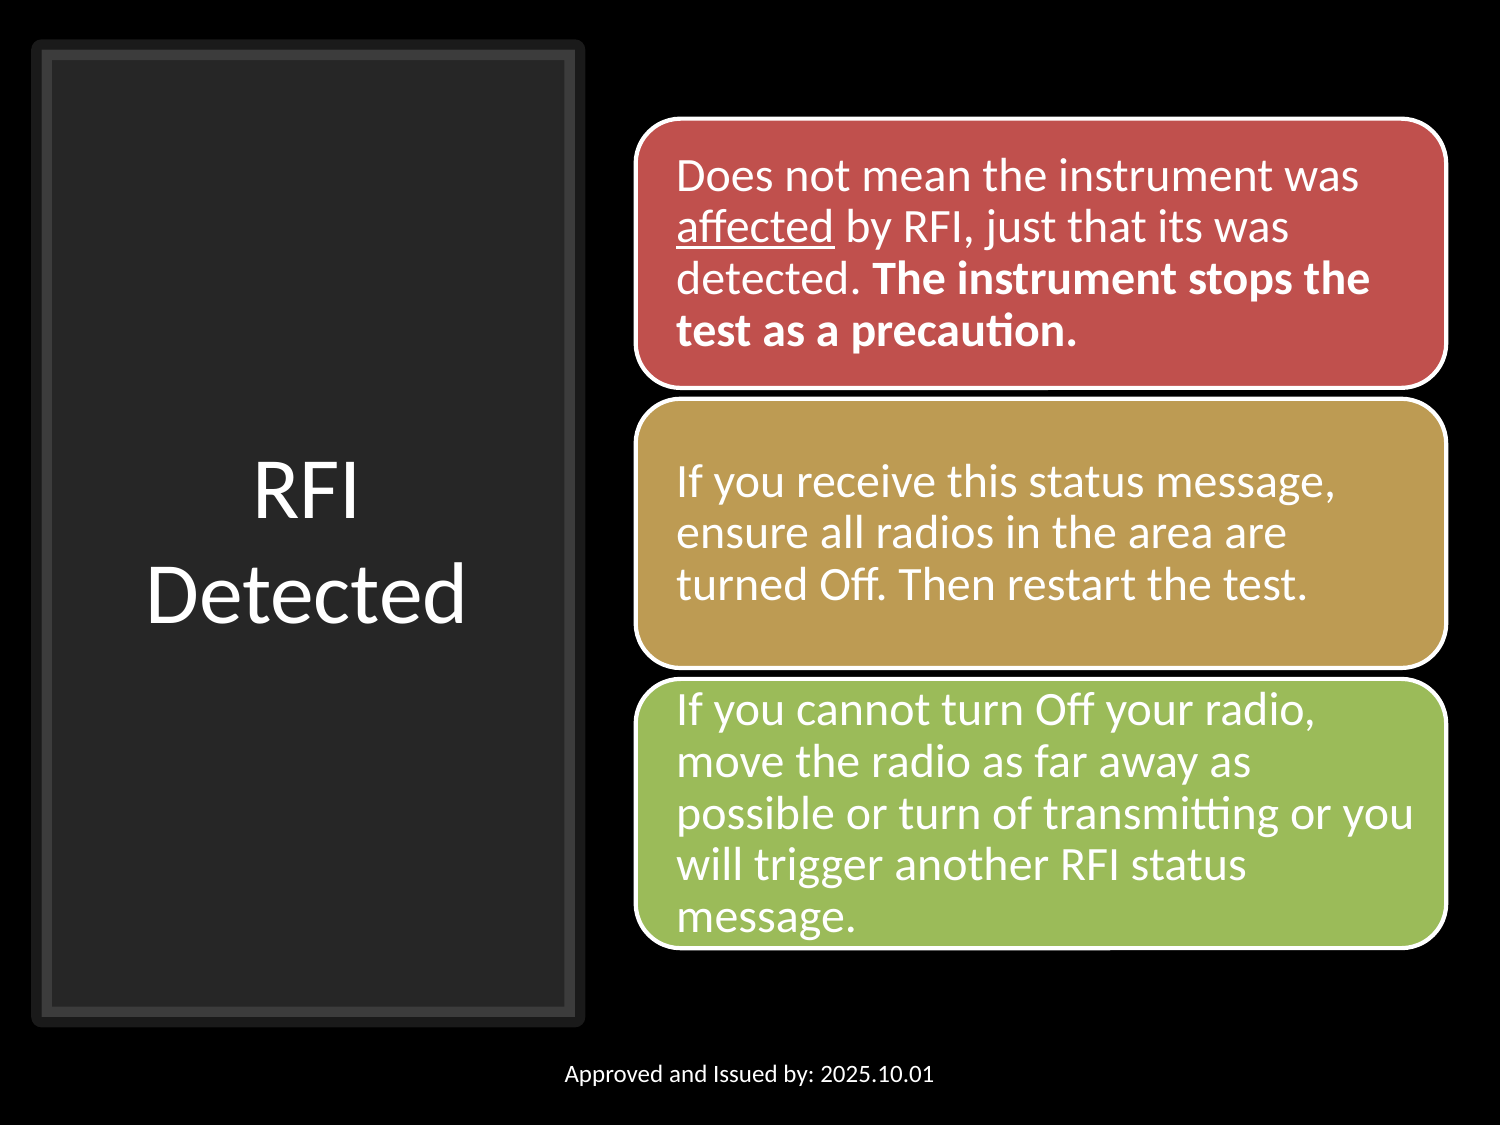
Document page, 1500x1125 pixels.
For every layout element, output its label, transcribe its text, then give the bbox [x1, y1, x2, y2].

text_box [39, 48, 577, 1019]
title RFI Detected [73, 104, 541, 967]
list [635, 49, 1447, 1018]
footer Approved and Issued by: 2025.10.01 [512, 1042, 988, 1103]
